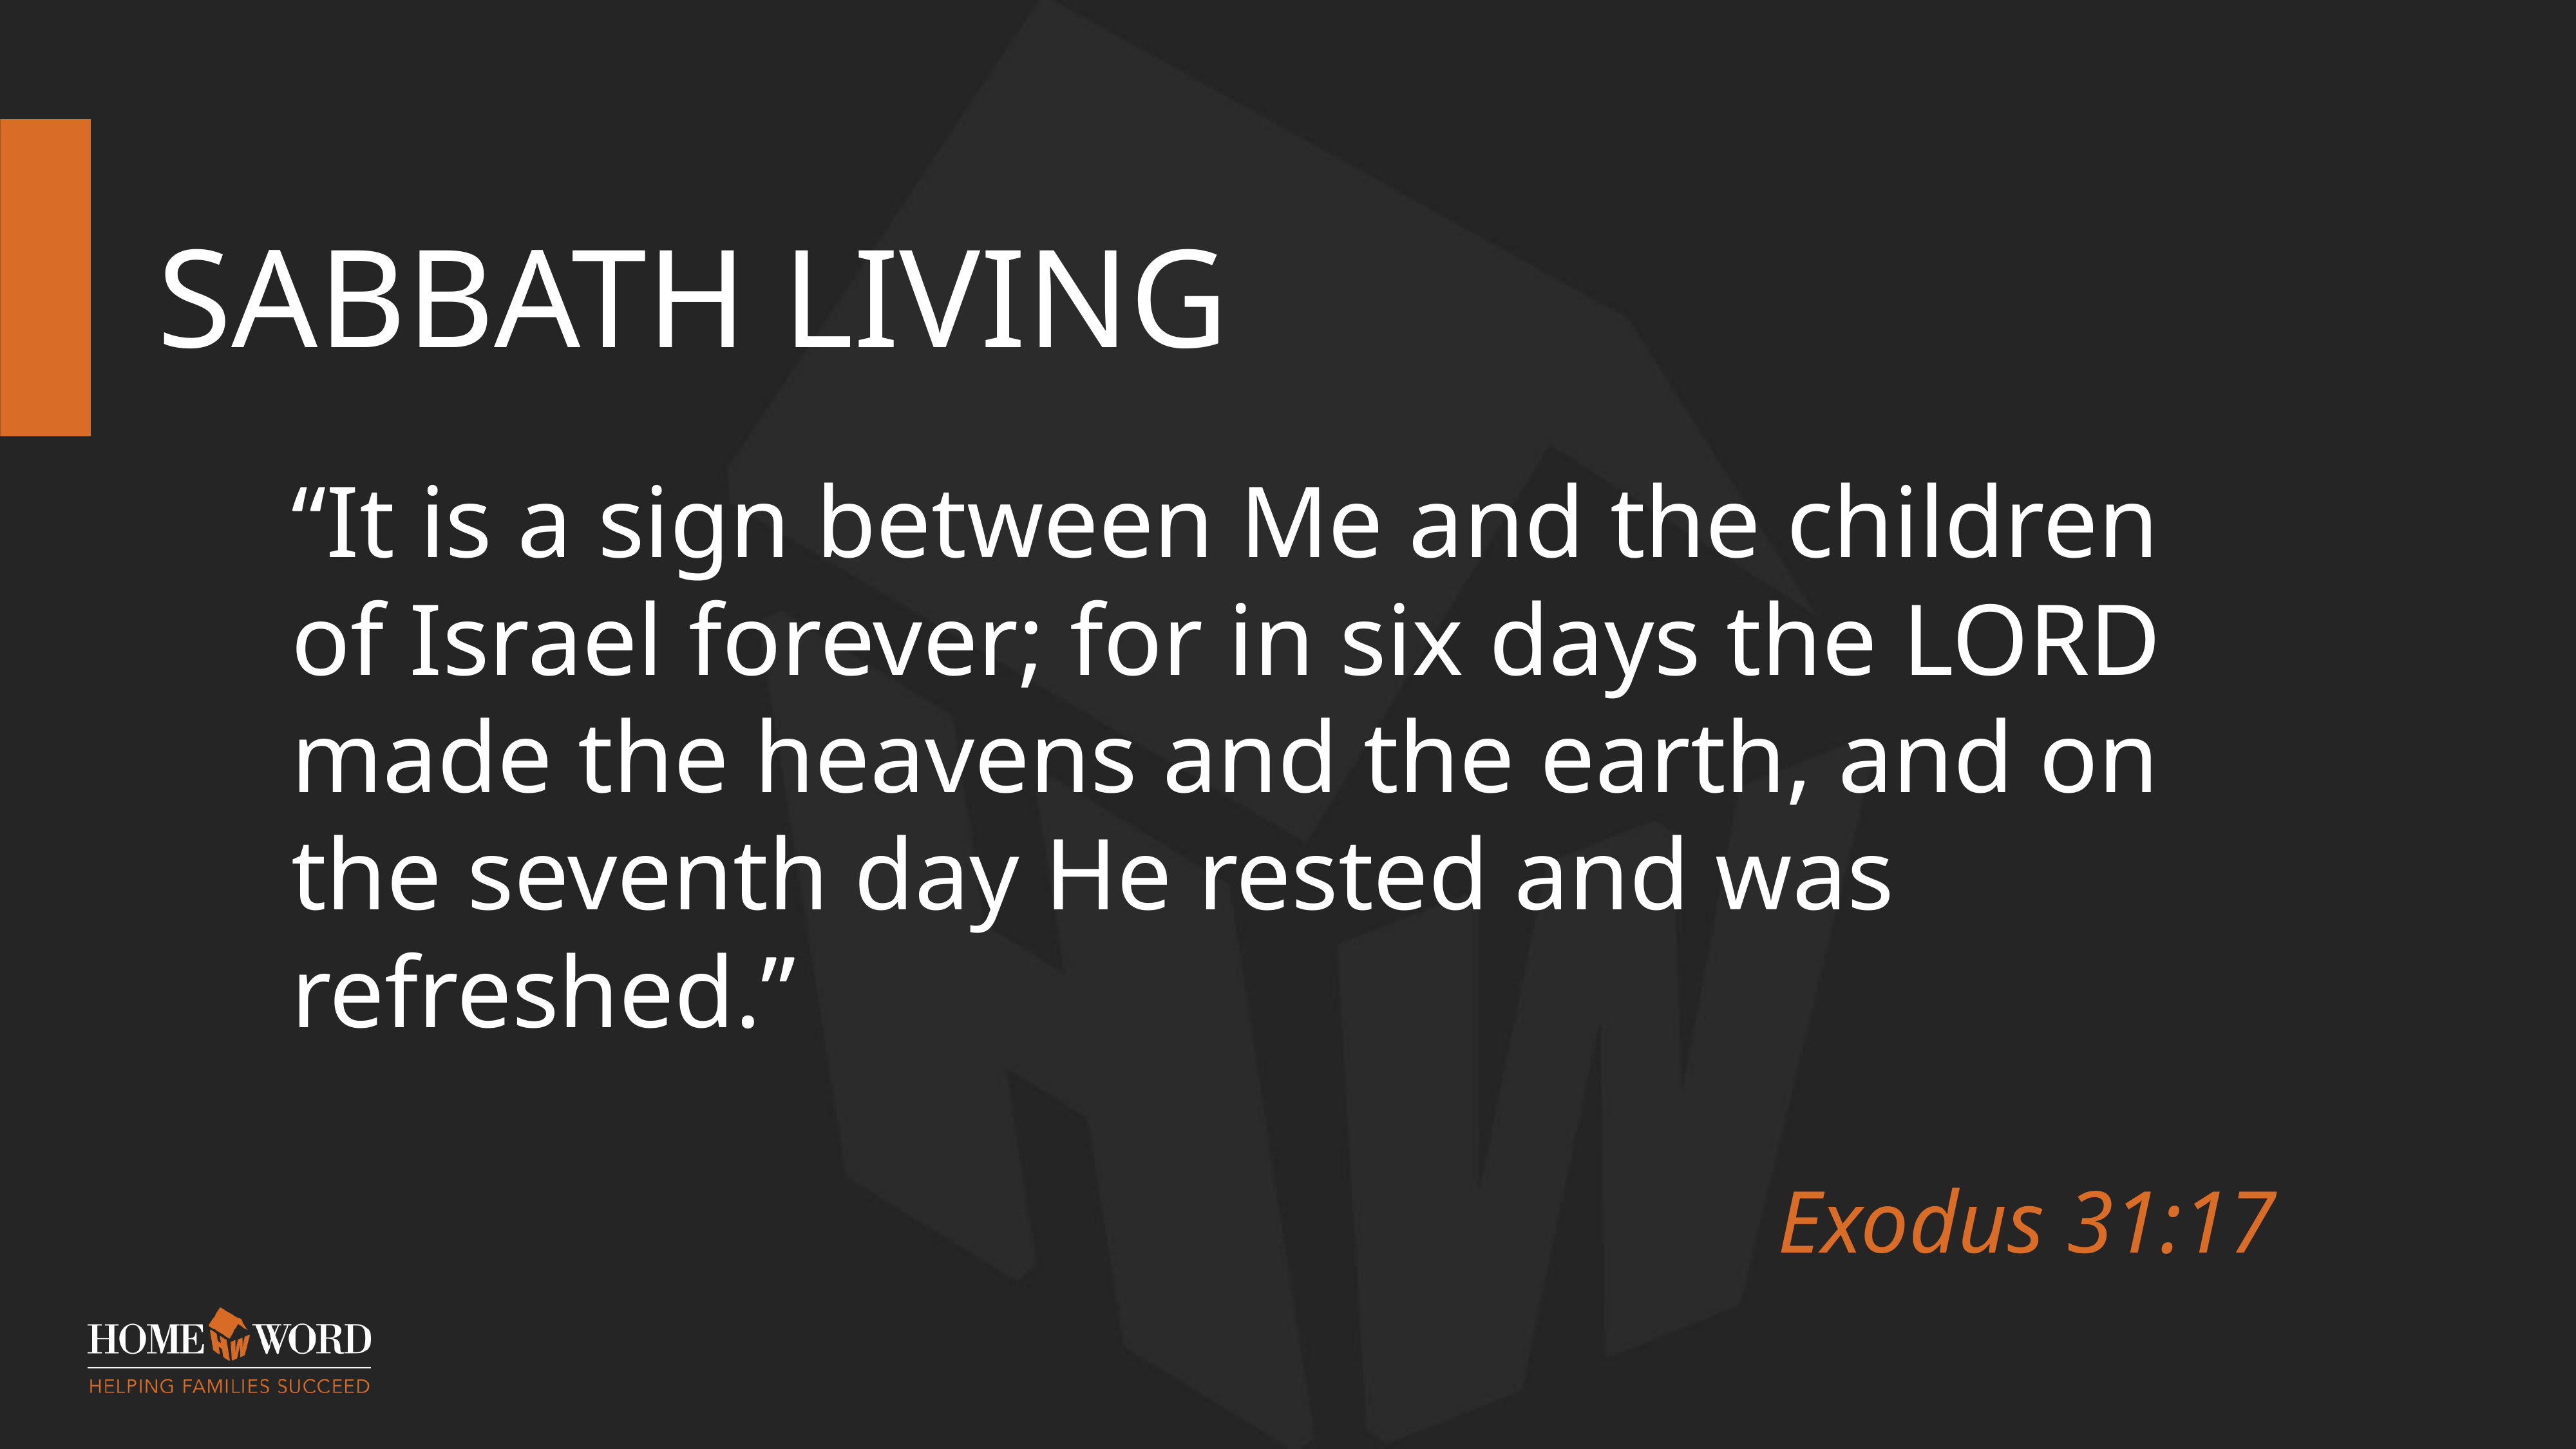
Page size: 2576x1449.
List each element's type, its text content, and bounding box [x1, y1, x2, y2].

text_box Exodus 31:17 [337, 1162, 2282, 1276]
text_box Sabbath Living [151, 121, 2294, 465]
title “It is a sign between Me and the children of Israel forever; for in six days the LORD made the heavens and the earth, and on the seventh day He rested and was refreshed.” [285, 465, 2256, 1178]
picture [0, 0, 2576, 1449]
